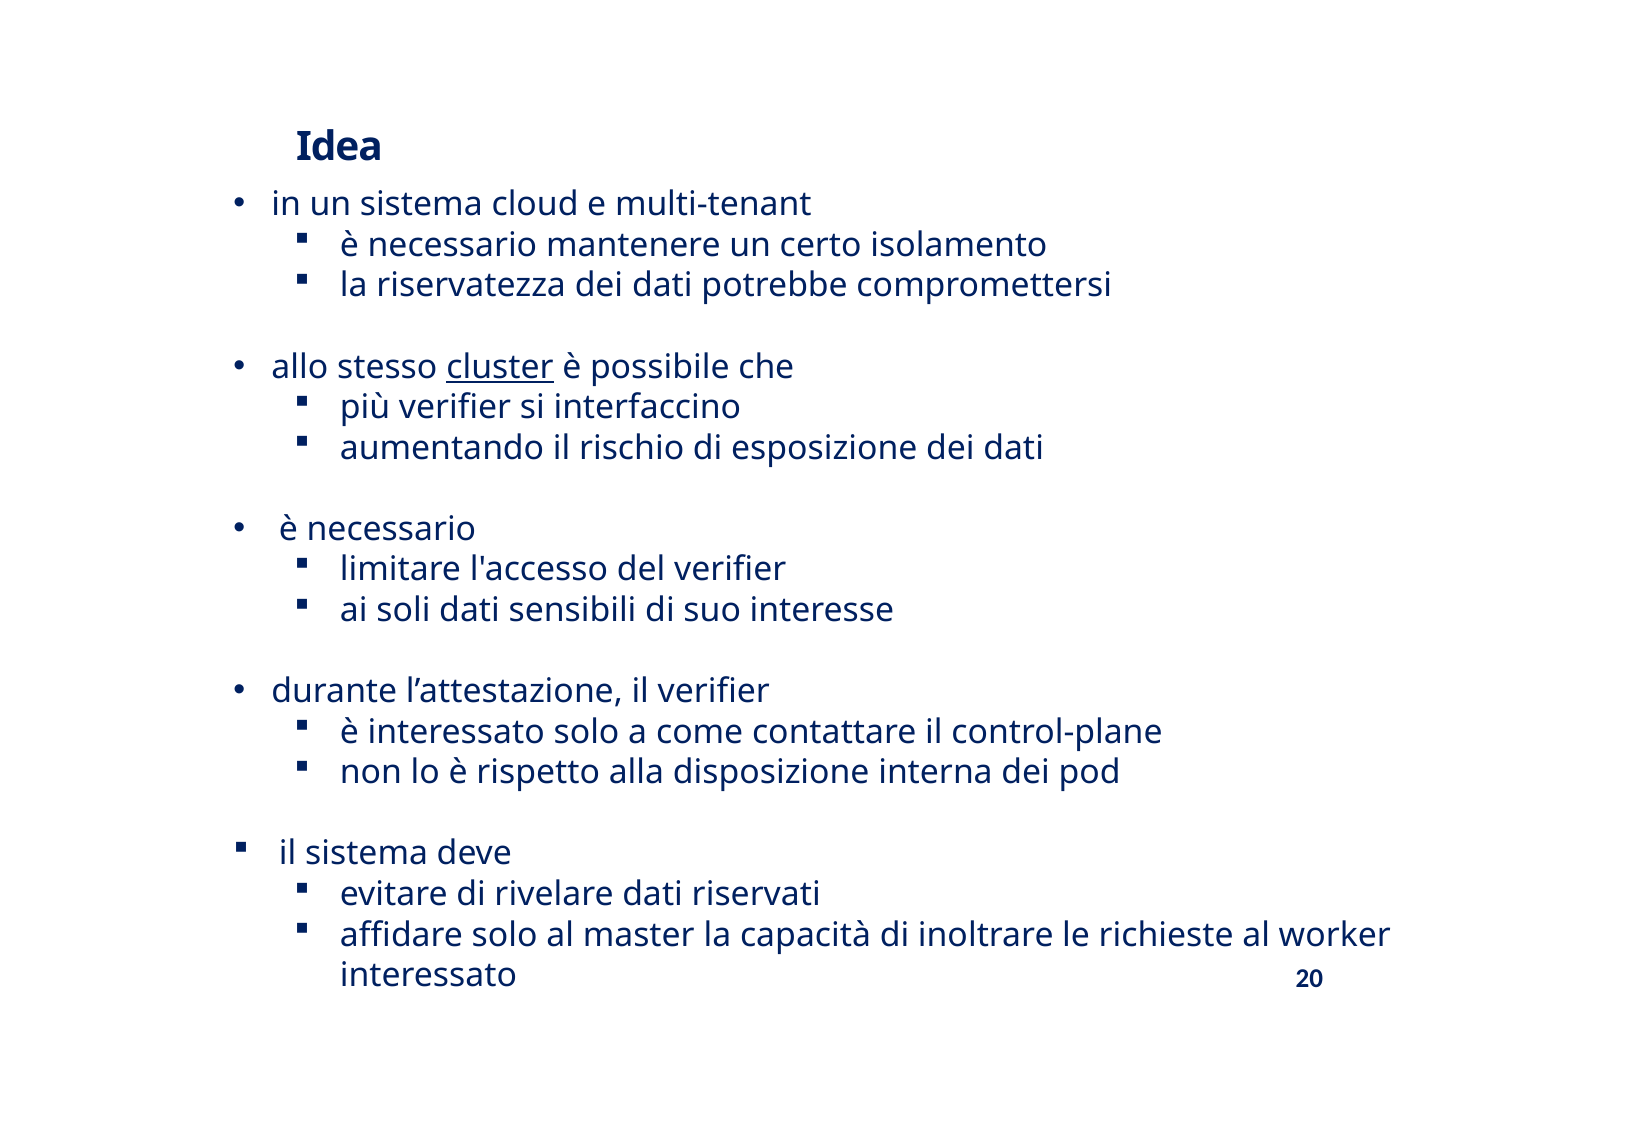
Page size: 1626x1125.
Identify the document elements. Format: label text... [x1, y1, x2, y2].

text_box in un sistema cloud e multi-tenant è necessario mantenere un certo isolamento la riservatezza dei dati potrebbe compromettersi allo stesso cluster è possibile che più verifier si interfaccino aumentando il rischio di esposizione dei dati è necessario limitare l'accesso del verifier ai soli dati sensibili di suo interesse durante l’attestazione, il verifier è interessato solo a come contattare il control-plane non lo è rispetto alla disposizione interna dei pod il sistema deve evitare di rivelare dati riservati affidare solo al master la capacità di inoltrare le richieste al worker interessato [218, 174, 1422, 1082]
text_box Idea [283, 55, 1357, 175]
slide_number 20 [1063, 952, 1339, 1002]
